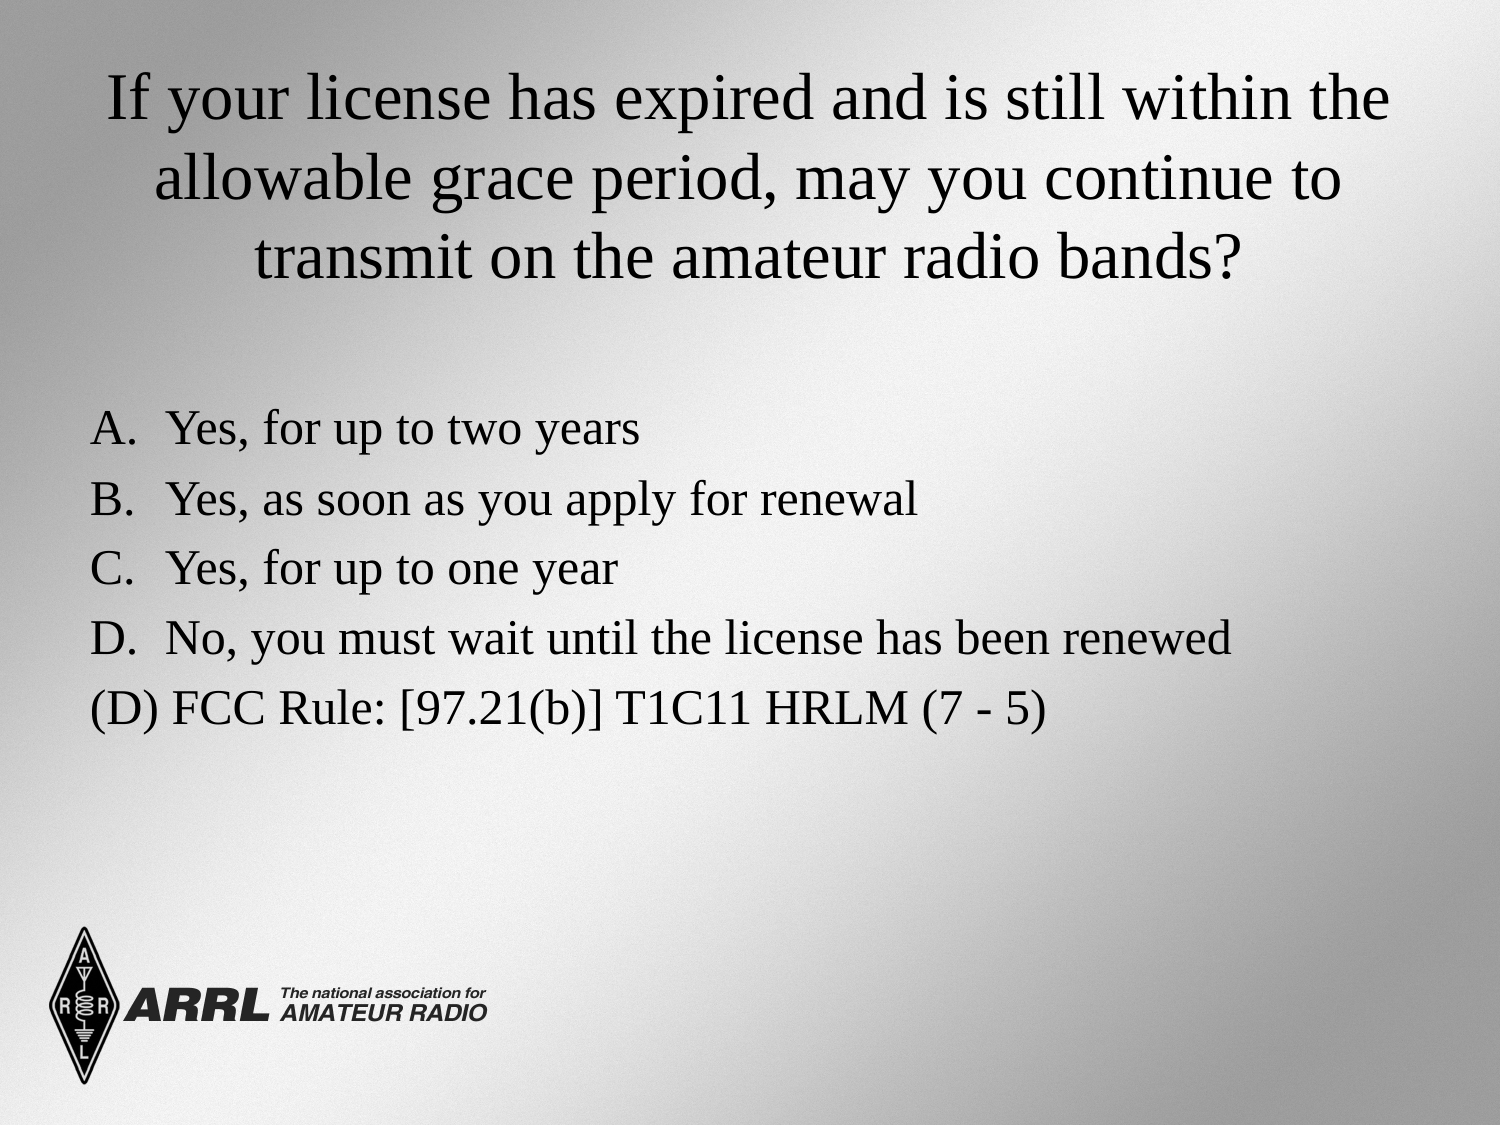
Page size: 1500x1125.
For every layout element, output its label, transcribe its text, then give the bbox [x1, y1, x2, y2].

list Yes, for up to two years Yes, as soon as you apply for renewal Yes, for up to one year No, you must wait until the license has been renewed (D) FCC Rule: [97.21(b)] T1C11 HRLM (7 - 5) [75, 387, 1425, 1005]
picture [0, 0, 1500, 1125]
title If your license has expired and is still within the allowable grace period, may you continue to transmit on the amateur radio bands? [75, 45, 1425, 233]
